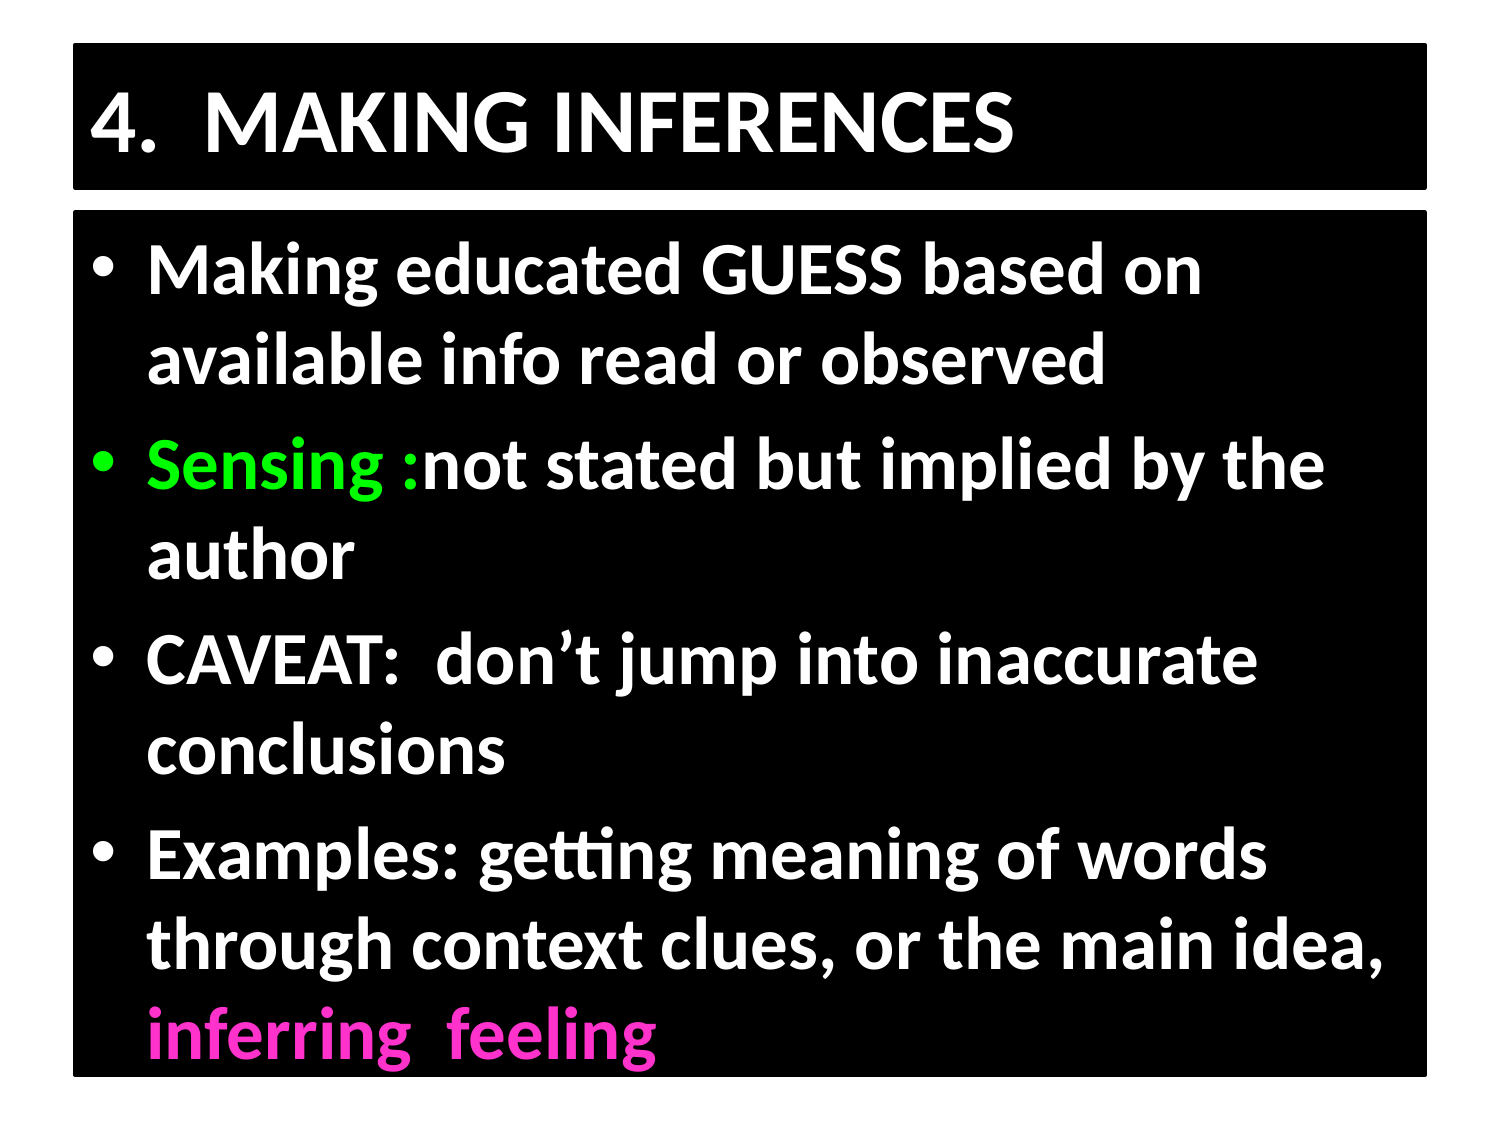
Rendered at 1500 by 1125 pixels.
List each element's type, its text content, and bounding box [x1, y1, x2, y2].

title 4. MAKING INFERENCES [73, 43, 1427, 190]
list Making educated GUESS based on available info read or observed Sensing :not stated but implied by the author CAVEAT: don’t jump into inaccurate conclusions Examples: getting meaning of words through context clues, or the main idea, inferring feeling [73, 210, 1427, 1077]
